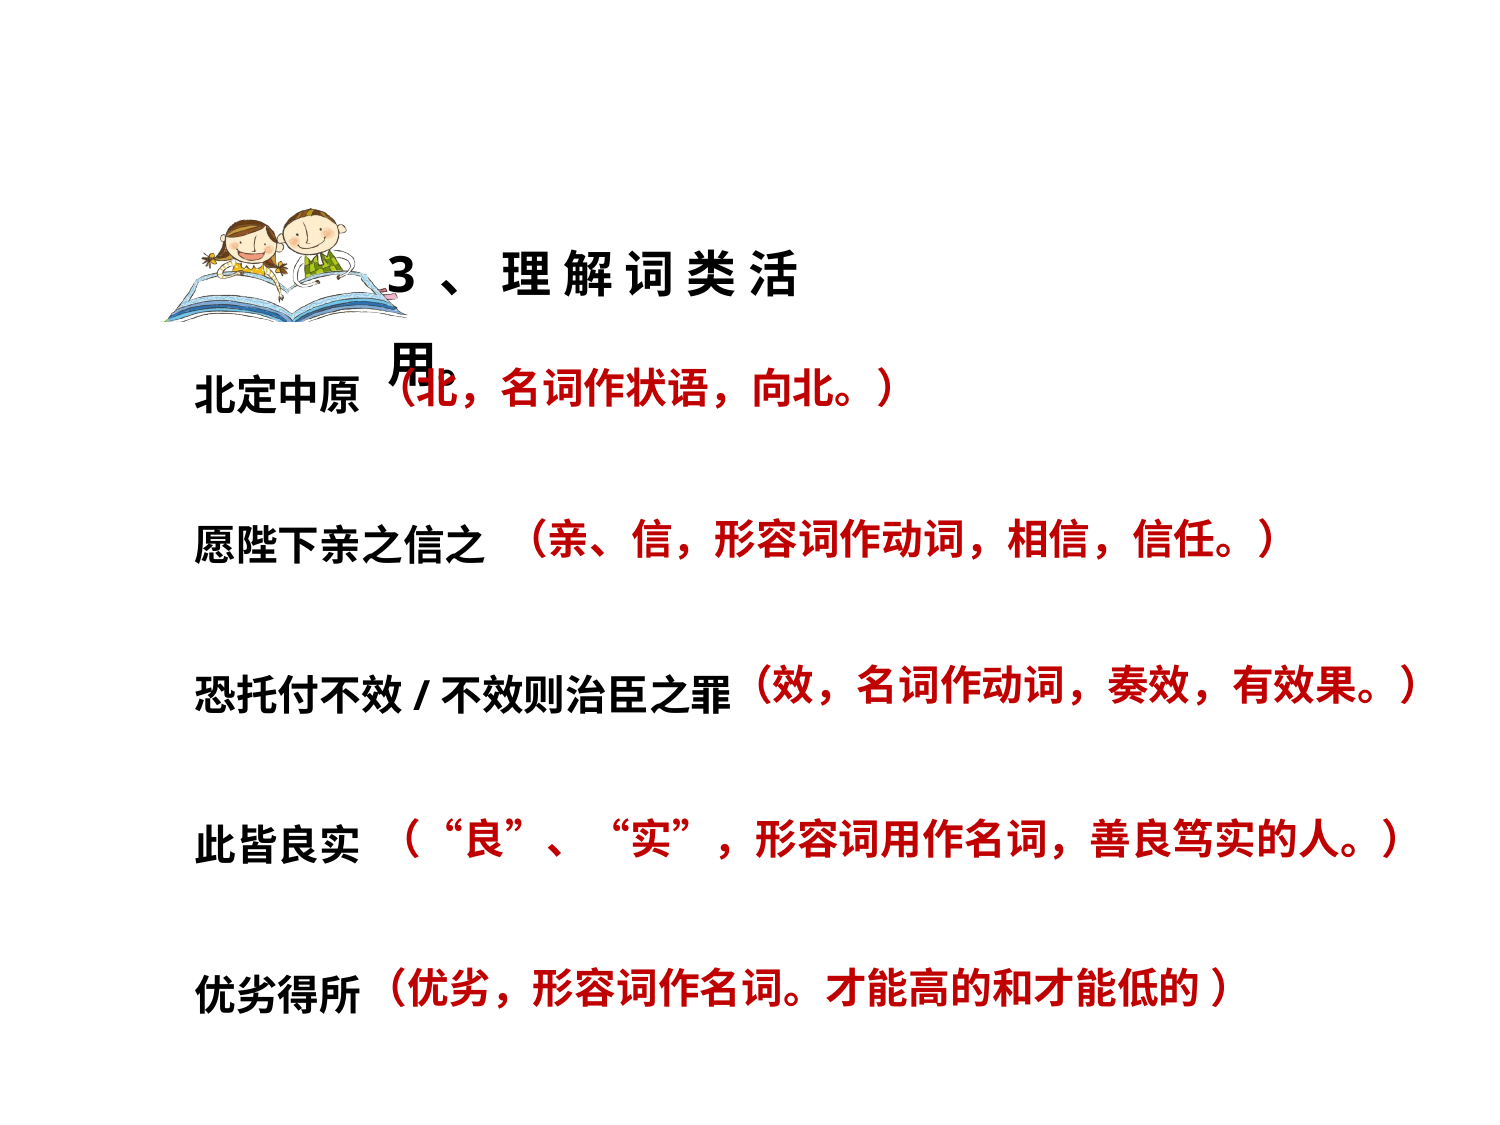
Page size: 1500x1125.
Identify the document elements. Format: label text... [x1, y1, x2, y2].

text_box （亲、信，形容词作动词，相信，信任。） [491, 505, 1315, 571]
text_box （北，名词作状语，向北。） [360, 354, 933, 420]
text_box （效，名词作动词，奏效，有效果。） [716, 651, 1456, 717]
picture [160, 206, 408, 322]
text_box （优劣，形容词作名词。才能高的和才能低的 ） [351, 954, 1268, 1019]
text_box 北定中原 愿陛下亲之信之 恐托付不效/不效则治臣之罪 此皆良实 优劣得所 [179, 336, 771, 1026]
text_box 3、理解词类活用。 [372, 205, 813, 354]
text_box （“良”、“实”，形容词用作名词，善良笃实的人。） [364, 805, 1439, 871]
